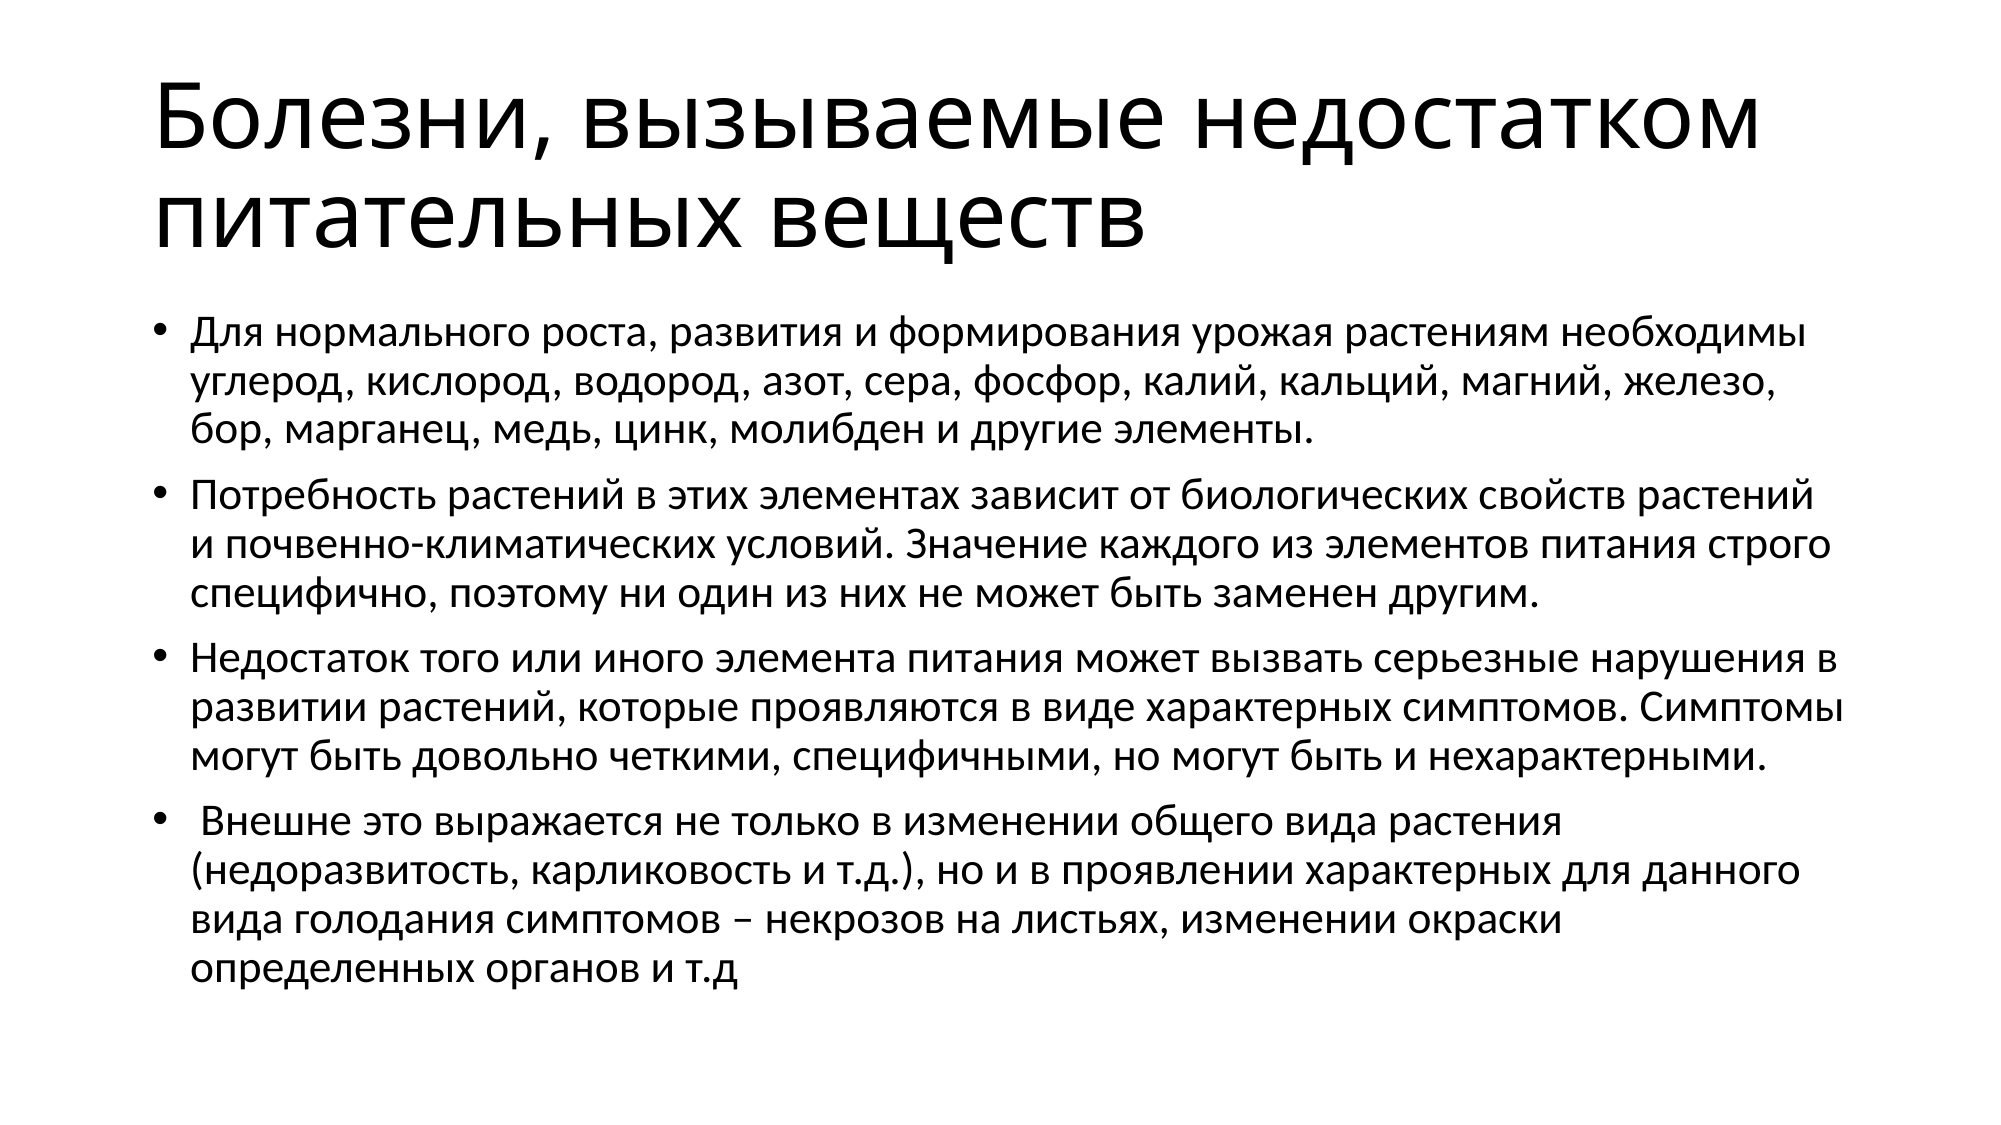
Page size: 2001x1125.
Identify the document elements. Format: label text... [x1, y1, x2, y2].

list Для нормального роста, развития и формирования урожая растениям необходимы углерод, кислород, водород, азот, сера, фосфор, калий, кальций, магний, железо, бор, марганец, медь, цинк, молибден и другие элементы. Потребность растений в этих элементах зависит от биологических свойств растений и почвенно-климатических условий. Значение каждого из элементов питания строго специфично, поэтому ни один из них не может быть заменен другим. Недостаток того или иного элемента питания может вызвать серьезные нарушения в развитии растений, которые проявляются в виде характерных симптомов. Симптомы могут быть довольно четкими, специфичными, но могут быть и нехарактерными. Внешне это выражается не только в изменении общего вида растения (недоразвитость, карликовость и т.д.), но и в проявлении характерных для данного вида голодания симптомов – некрозов на листьях, изменении окраски определенных органов и т.д [137, 299, 1863, 1014]
title Болезни, вызываемые недостатком питательных веществ [137, 59, 1863, 278]
